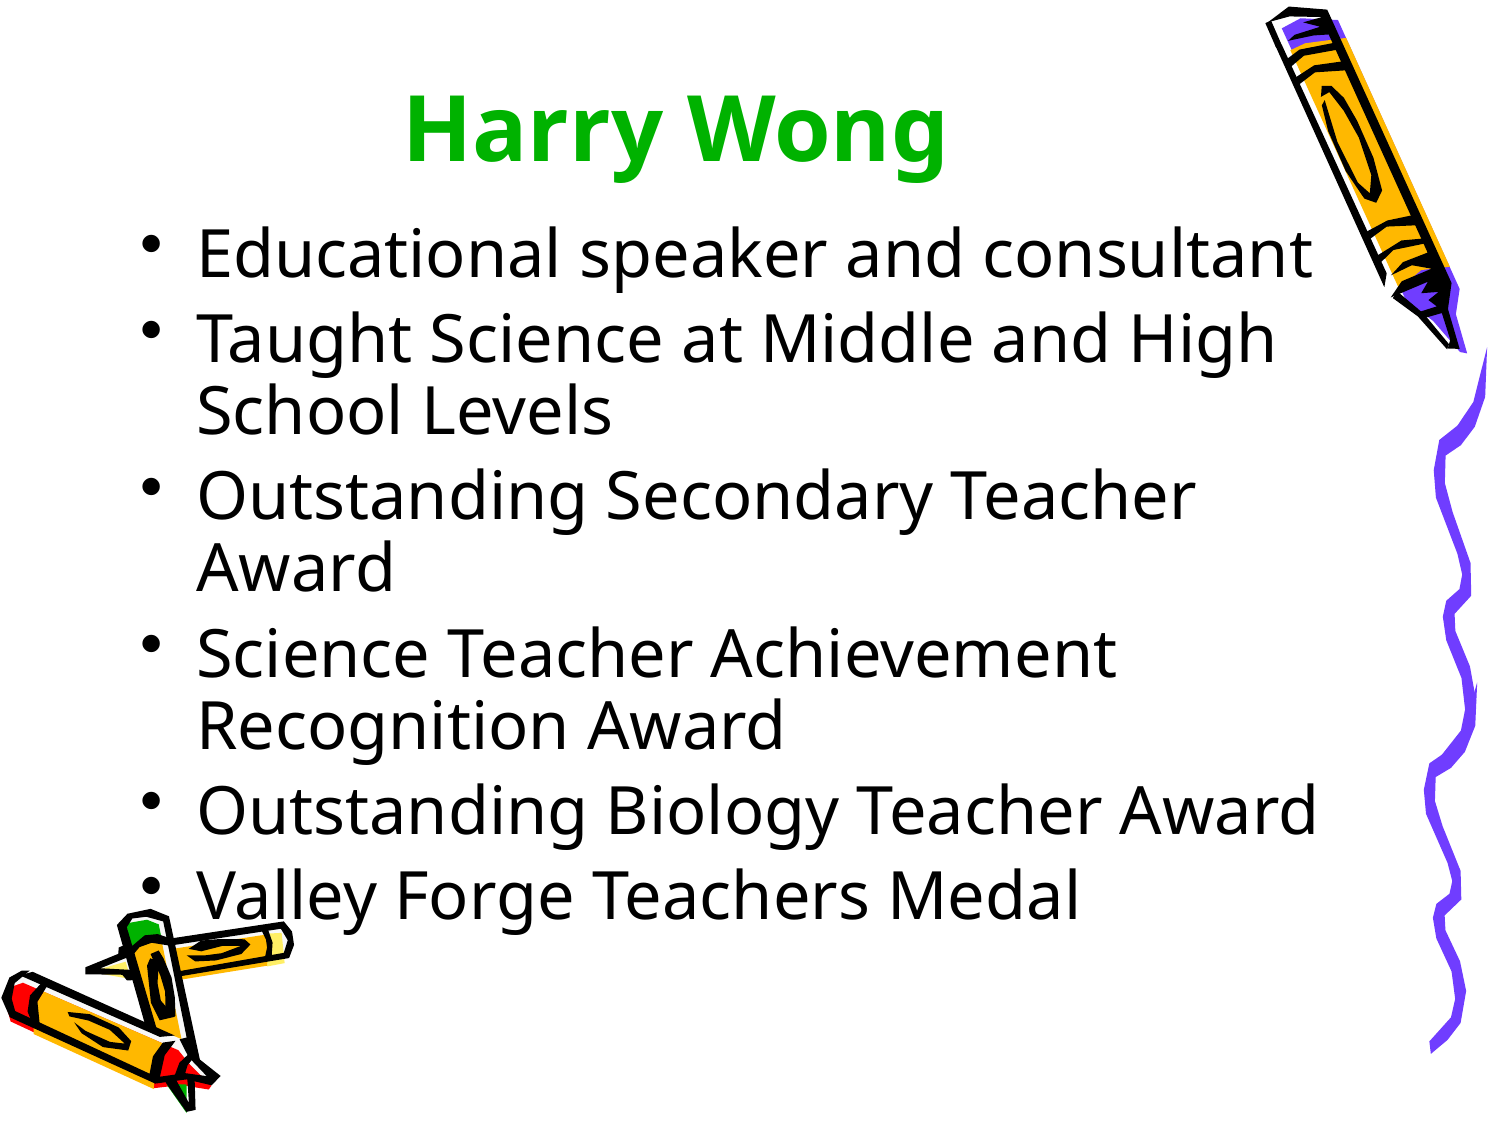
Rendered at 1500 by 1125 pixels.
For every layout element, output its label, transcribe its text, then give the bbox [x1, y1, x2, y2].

title Harry Wong [112, 24, 1240, 188]
list Educational speaker and consultant Taught Science at Middle and High School Levels Outstanding Secondary Teacher Award Science Teacher Achievement Recognition Award Outstanding Biology Teacher Award Valley Forge Teachers Medal [124, 212, 1388, 813]
